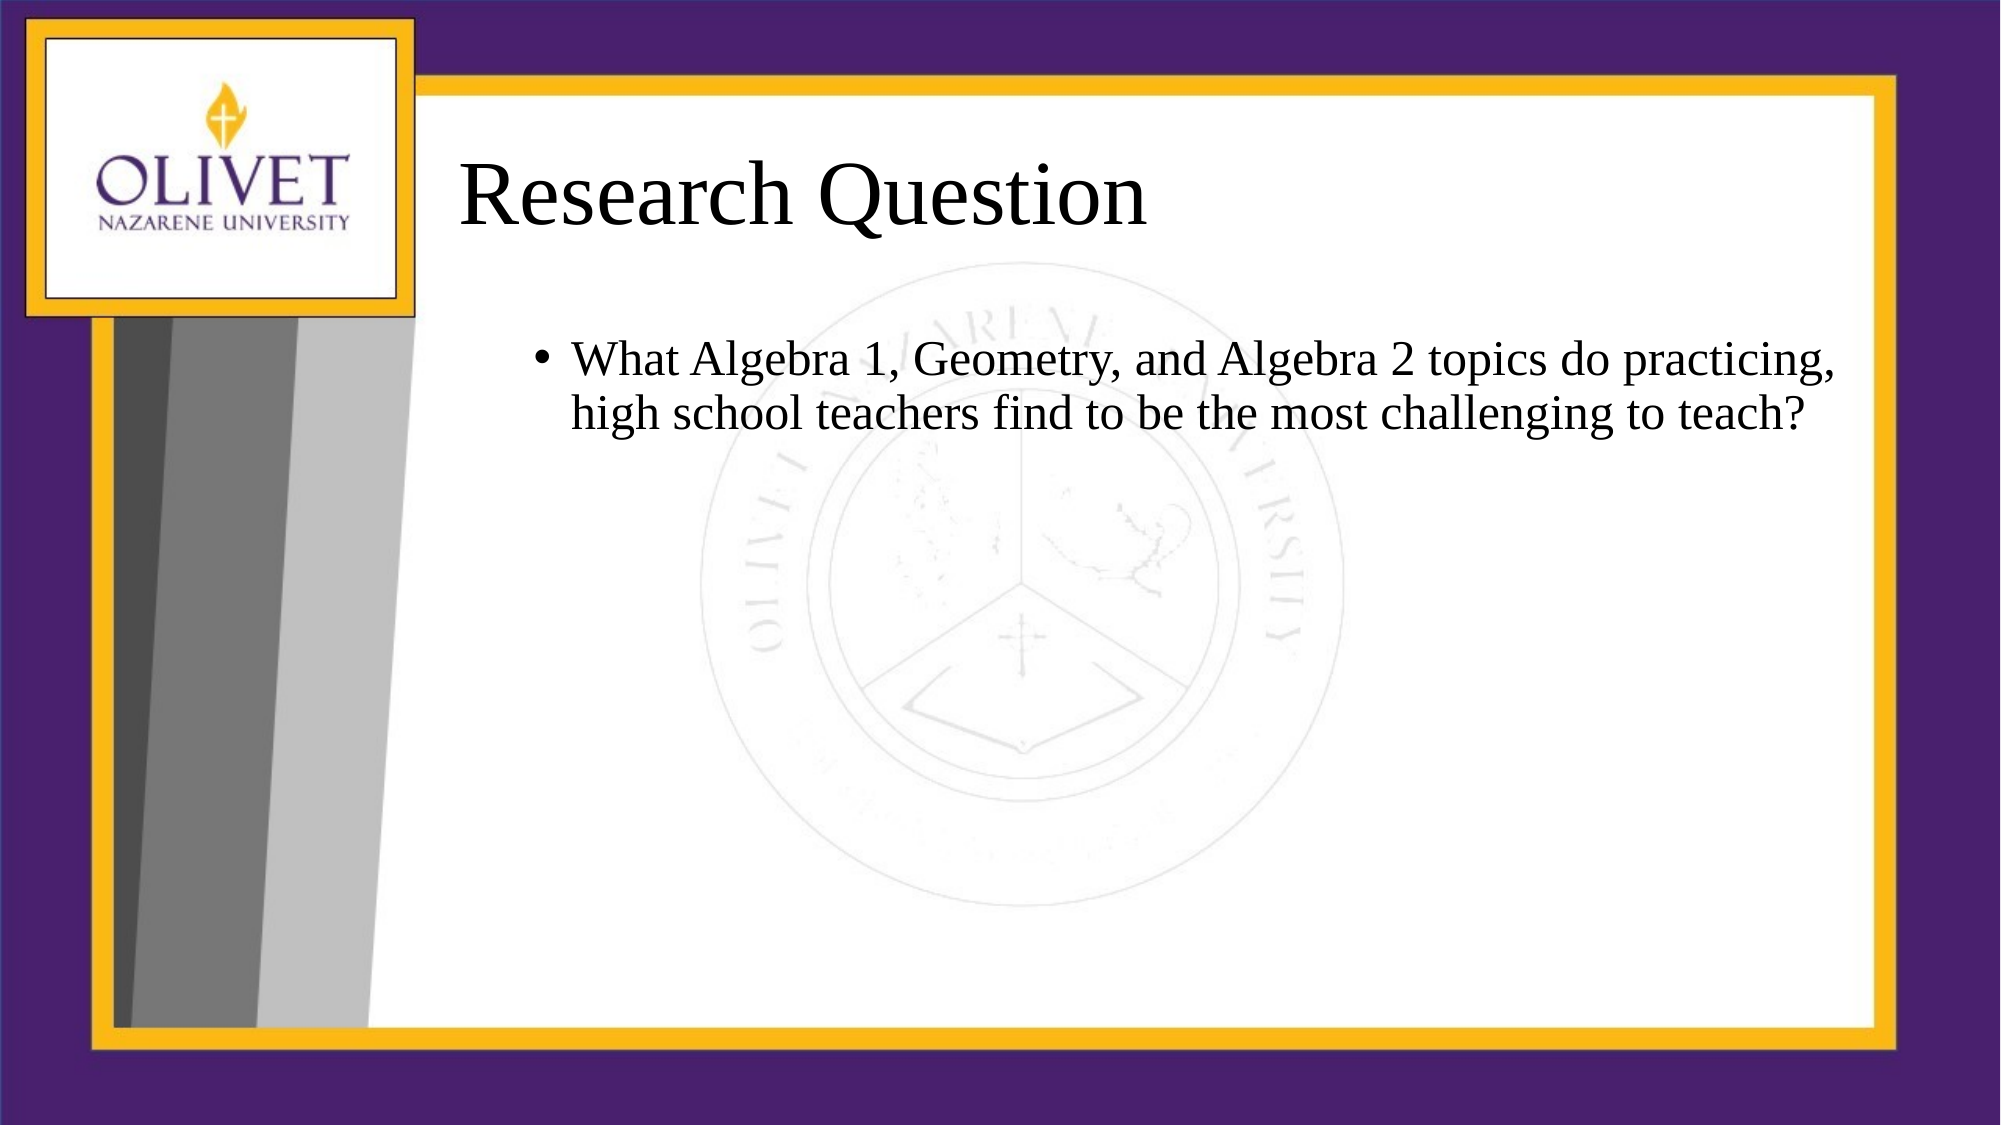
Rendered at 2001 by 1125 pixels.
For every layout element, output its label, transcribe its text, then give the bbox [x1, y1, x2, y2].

title Research Question [443, 111, 1838, 278]
picture [0, 0, 2001, 1125]
list What Algebra 1, Geometry, and Algebra 2 topics do practicing, high school teachers find to be the most challenging to teach? [443, 324, 1863, 1014]
